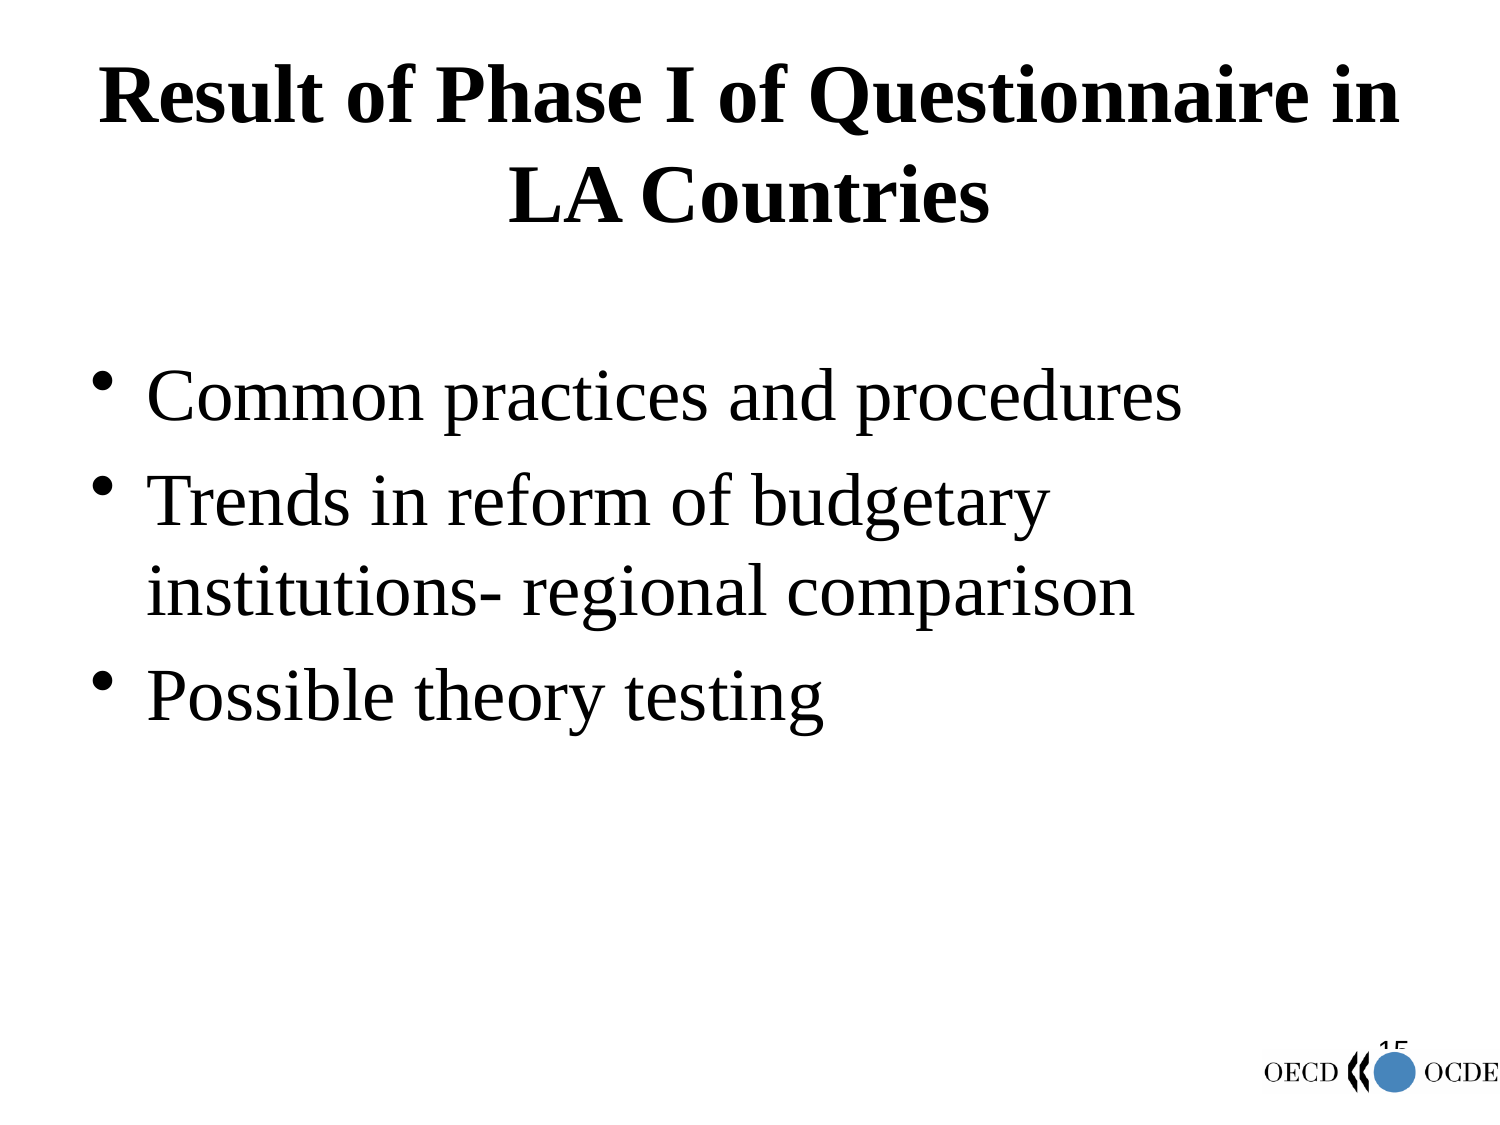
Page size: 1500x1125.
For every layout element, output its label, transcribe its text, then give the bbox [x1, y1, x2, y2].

slide_number 15 [1074, 1024, 1426, 1103]
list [1262, 1049, 1500, 1095]
list Common practices and procedures Trends in reform of budgetary institutions- regional comparison Possible theory testing [74, 337, 1413, 1006]
title Result of Phase I of Questionnaire in LA Countries [74, 44, 1426, 233]
